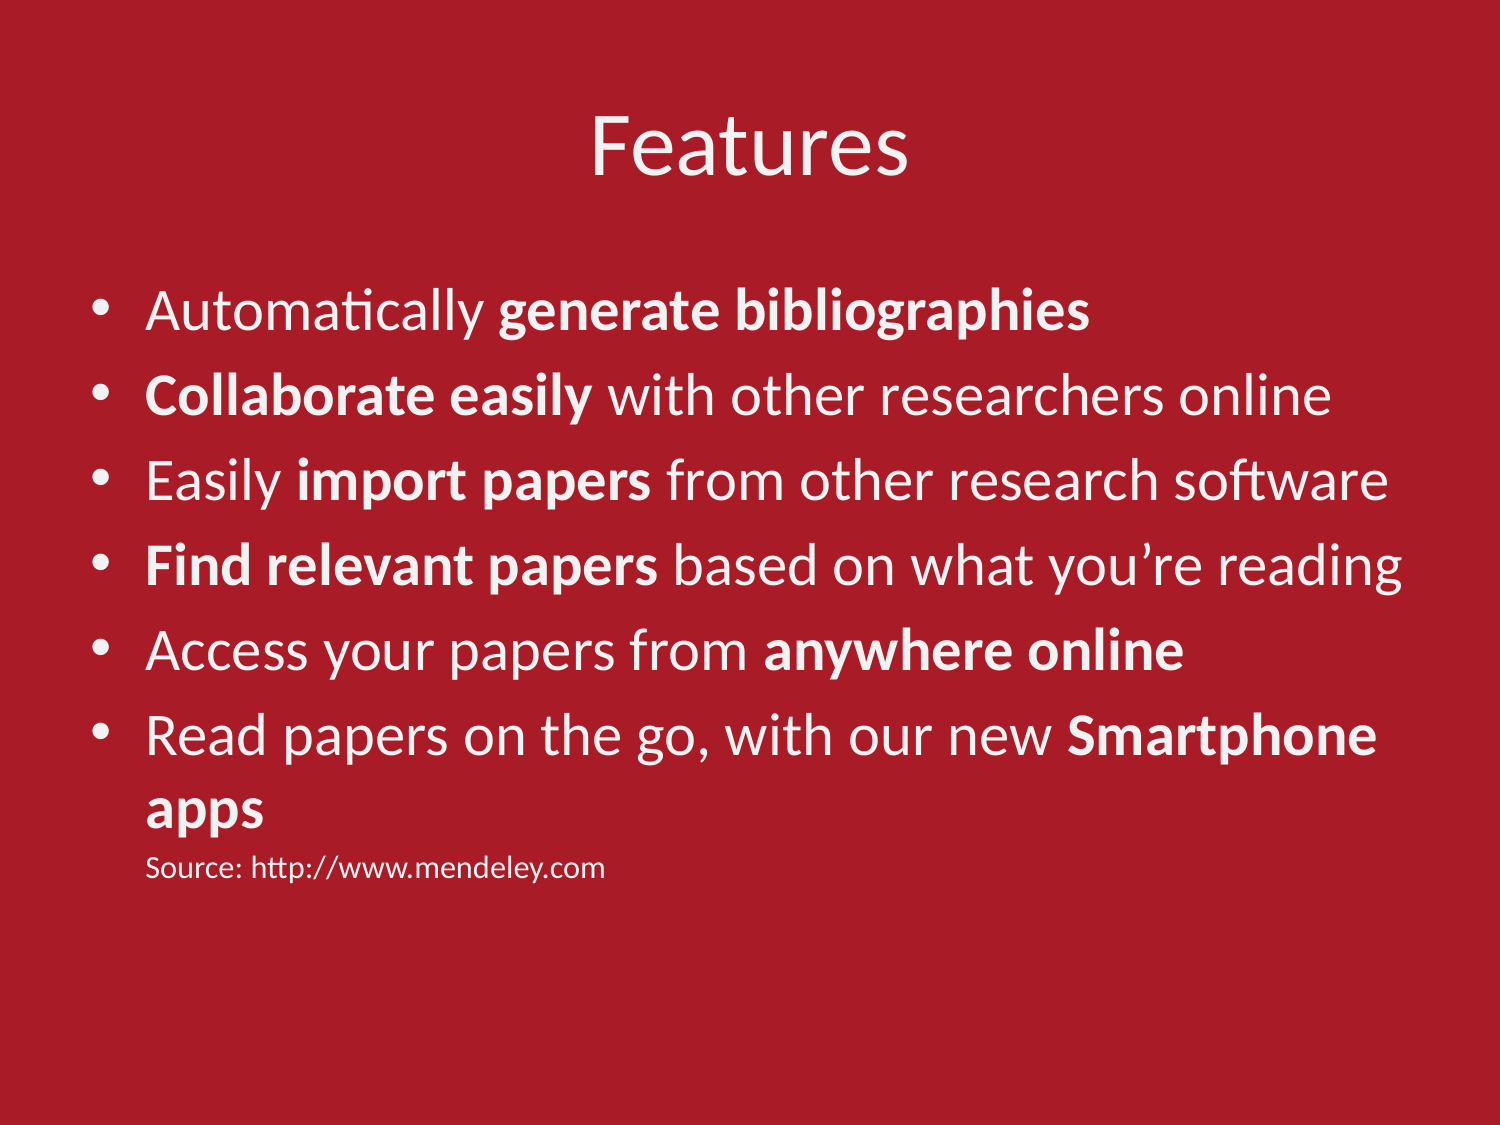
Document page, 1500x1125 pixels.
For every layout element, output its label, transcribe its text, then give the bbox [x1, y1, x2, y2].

list Automatically generate bibliographies Collaborate easily with other researchers online Easily import papers from other research software Find relevant papers based on what you’re reading Access your papers from anywhere online Read papers on the go, with our new Smartphone apps Source: http://www.mendeley.com [75, 262, 1425, 1005]
title Features [75, 45, 1425, 233]
